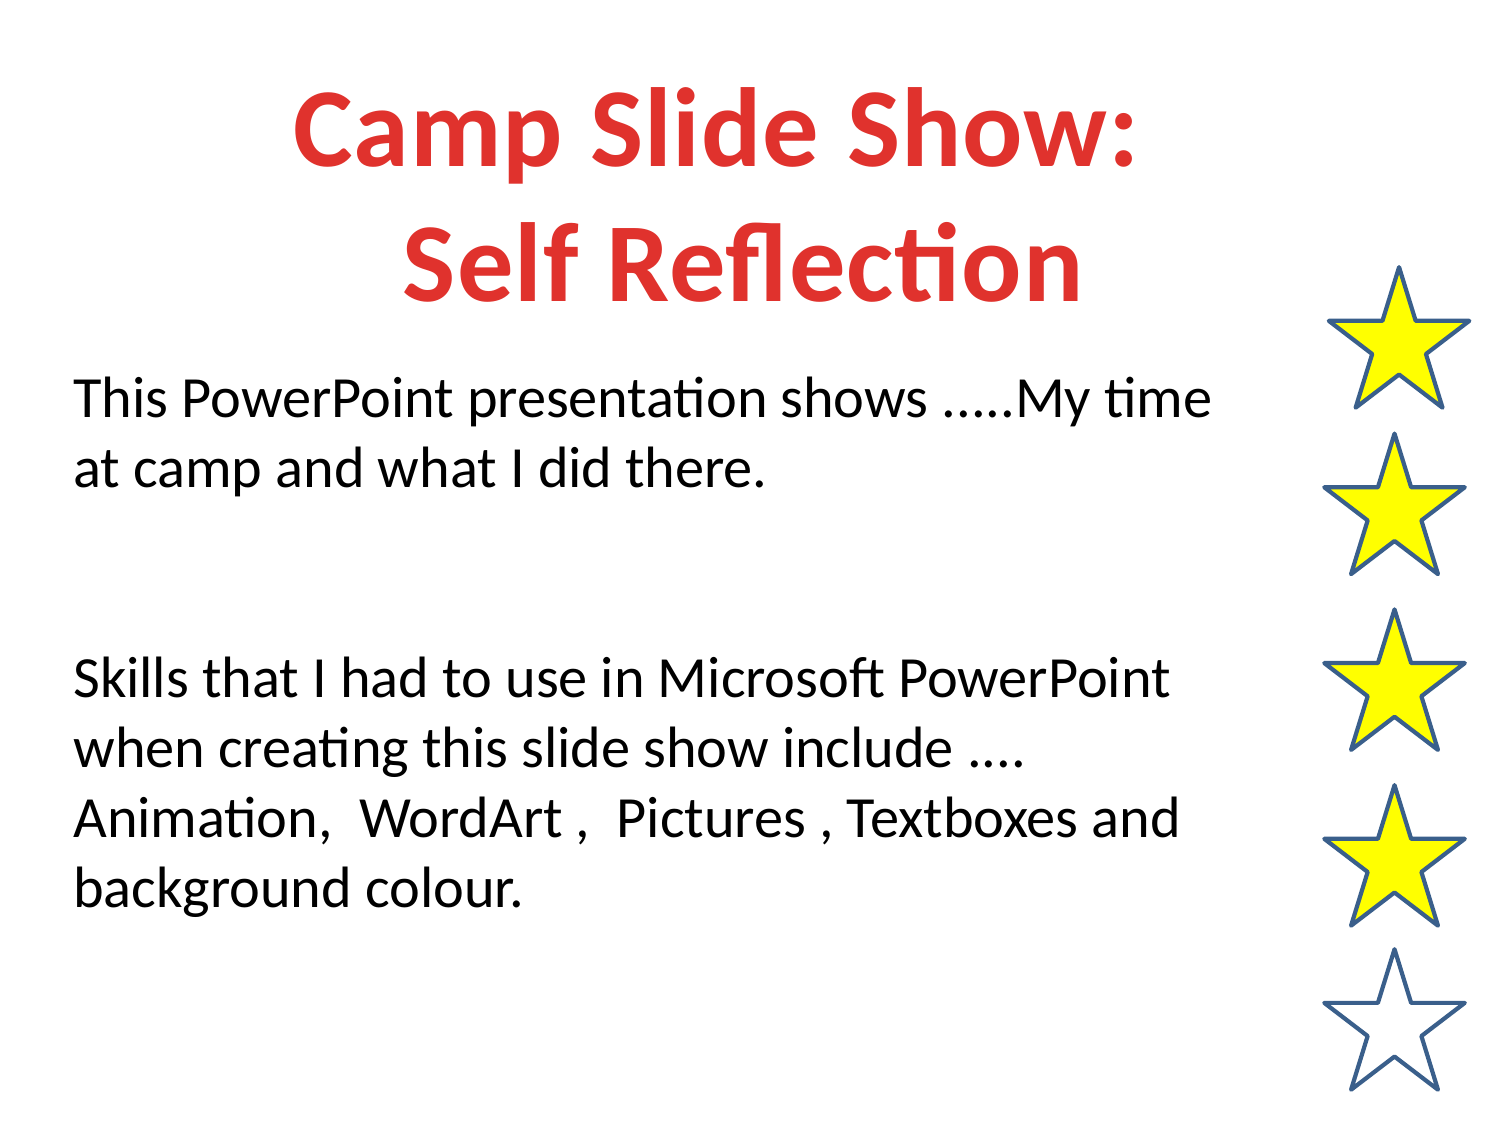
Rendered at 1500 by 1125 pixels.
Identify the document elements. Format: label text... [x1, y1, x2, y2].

text_box [1326, 265, 1472, 410]
text_box [1322, 431, 1467, 576]
text_box [1322, 947, 1467, 1092]
text_box Camp Slide Show: Self Reflection [278, 46, 1210, 332]
text_box [1322, 783, 1467, 928]
text_box This PowerPoint presentation shows .....My time at camp and what I did there. Skills that I had to use in Microsoft PowerPoint when creating this slide show include .... Animation, WordArt , Pictures , Textboxes and background colour. [58, 351, 1278, 1125]
text_box [1322, 607, 1467, 752]
